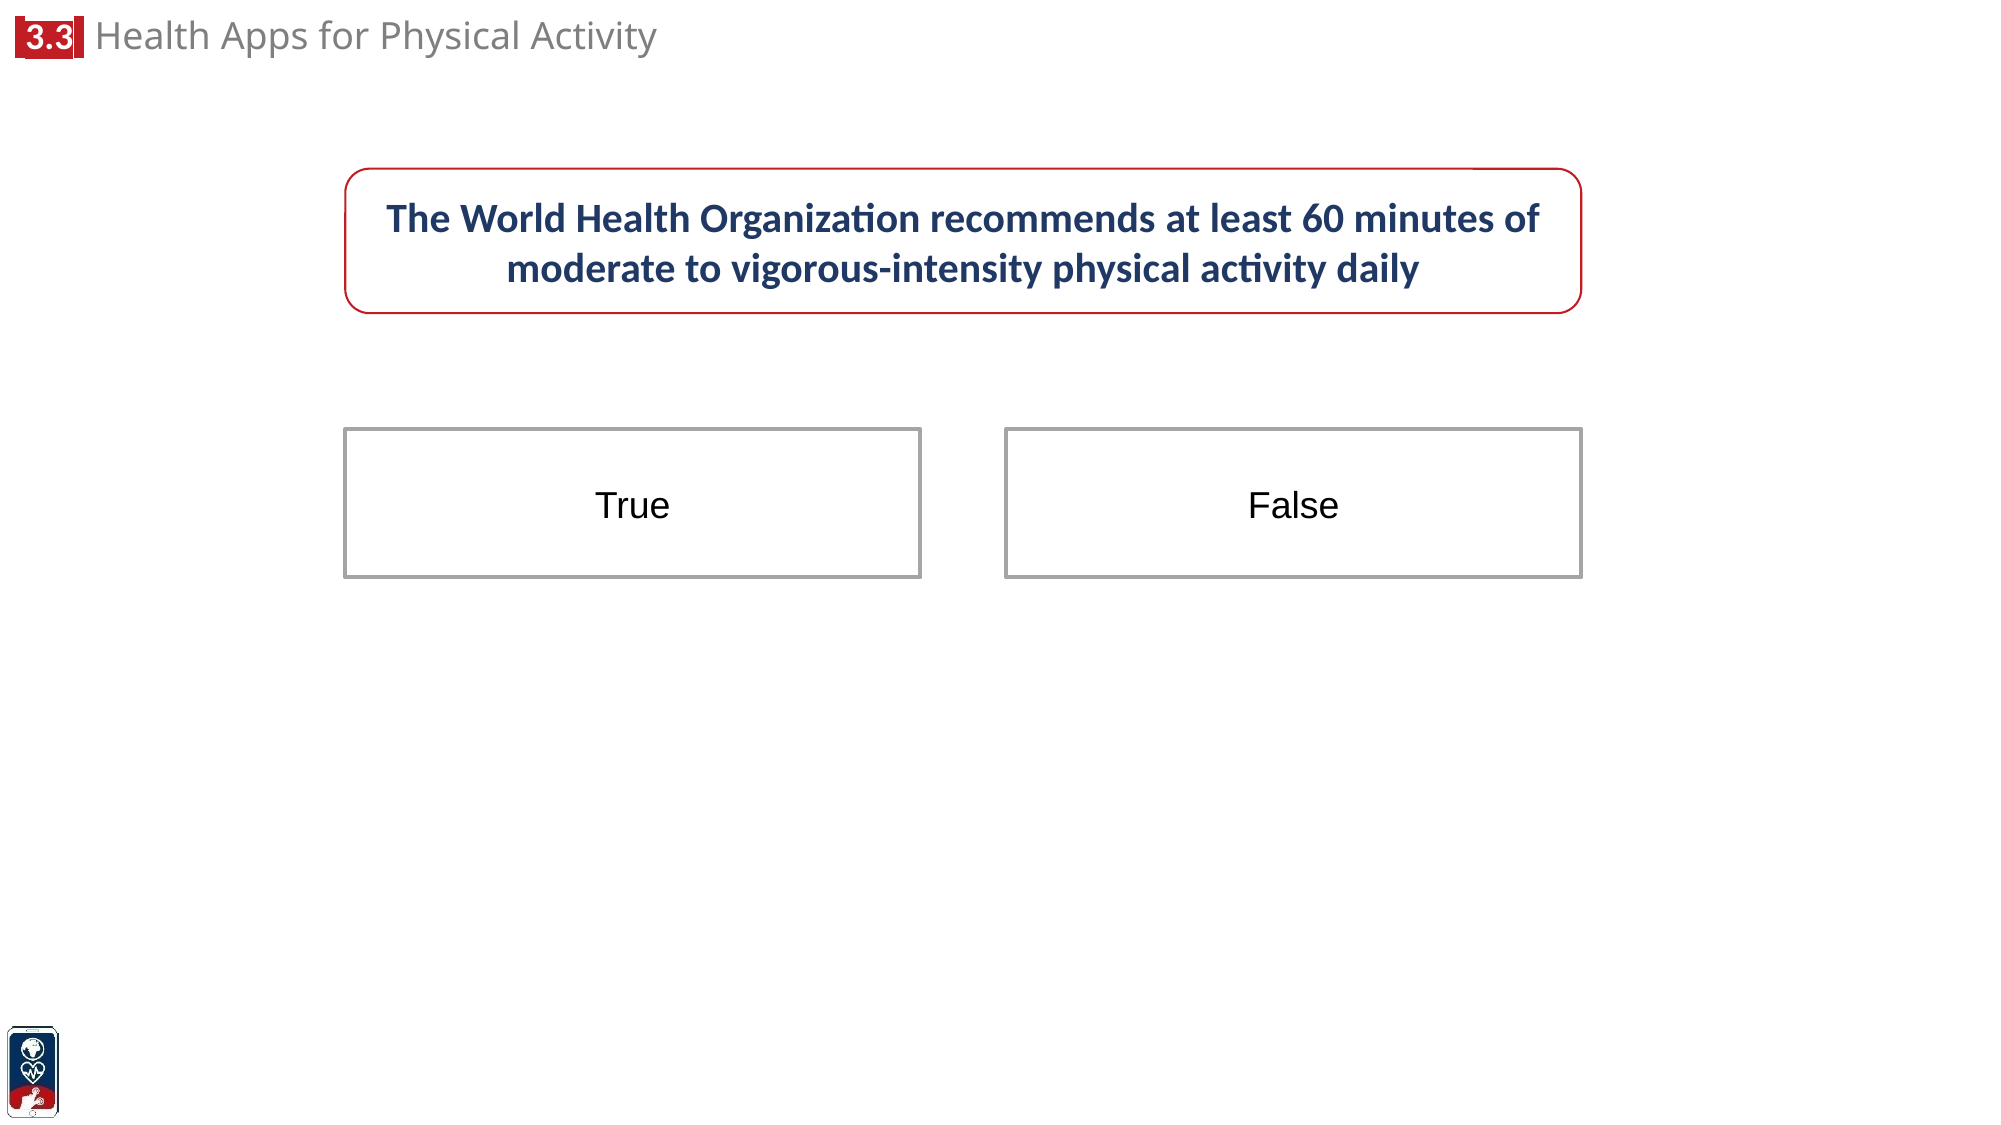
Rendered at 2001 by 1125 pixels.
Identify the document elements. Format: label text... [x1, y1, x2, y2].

text_box The World Health Organization recommends at least 60 minutes of moderate to vigorous-intensity physical activity daily [345, 168, 1582, 314]
text_box True [343, 427, 922, 579]
picture [7, 1026, 59, 1118]
text_box False [1004, 427, 1583, 579]
